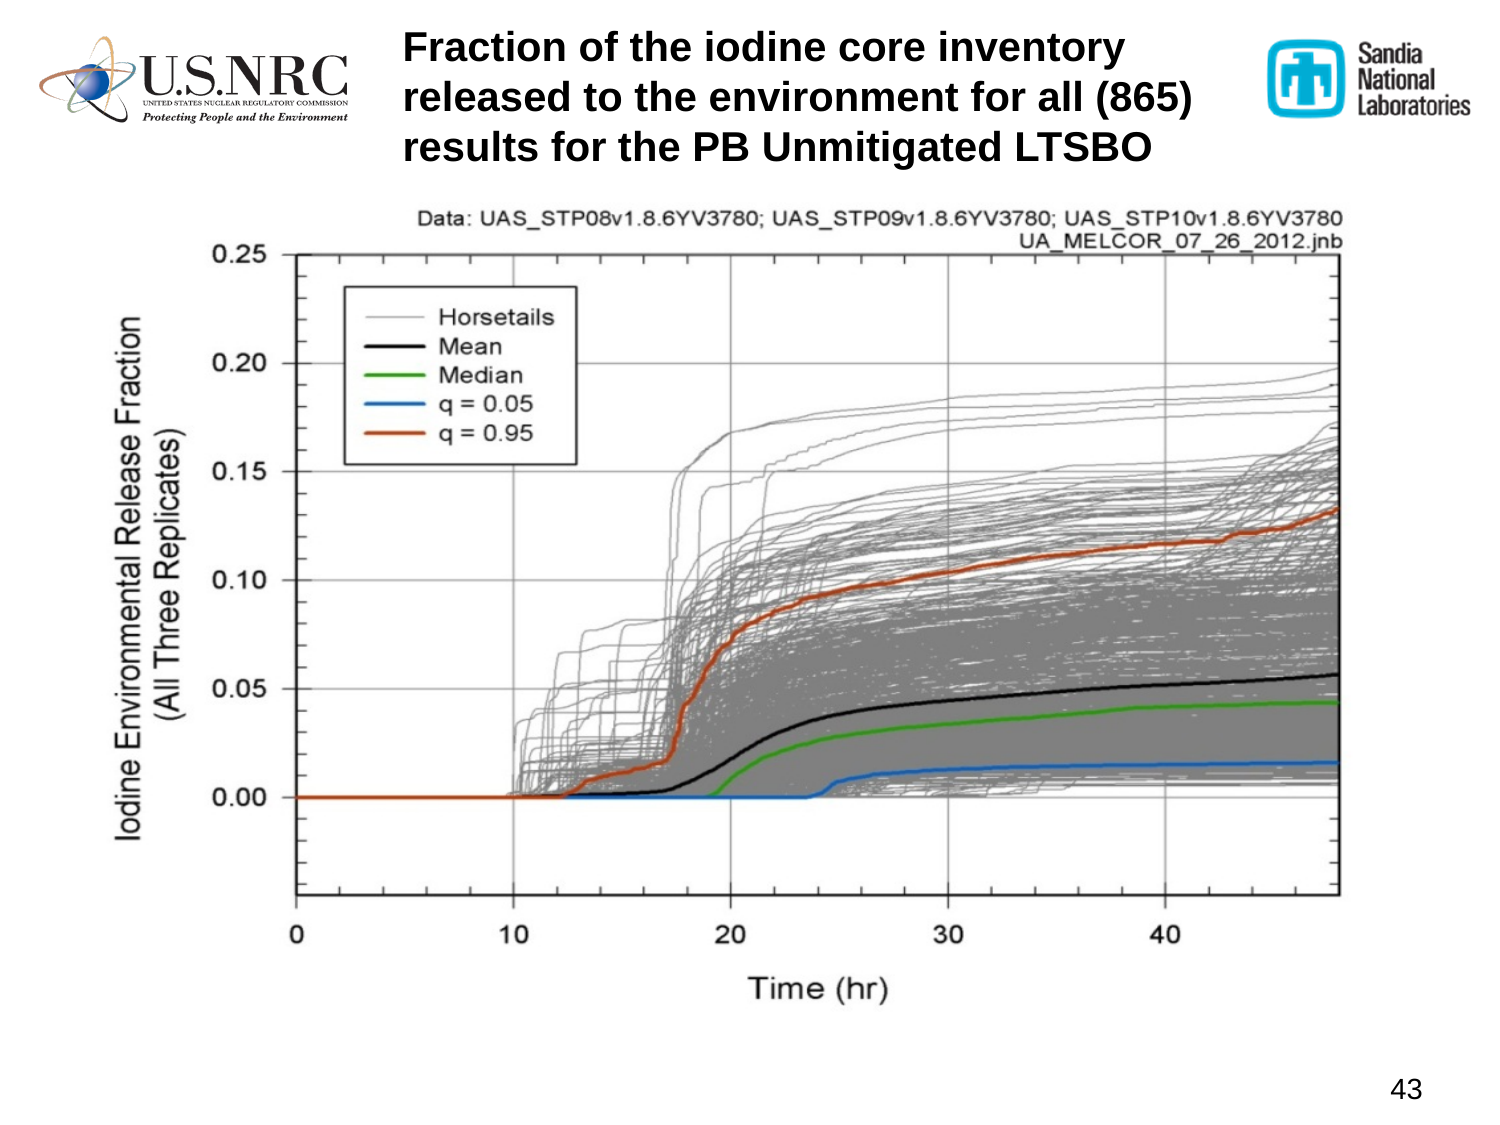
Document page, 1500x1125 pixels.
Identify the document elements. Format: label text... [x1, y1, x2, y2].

title Fraction of the iodine core inventory released to the environment for all (865) results for the PB Unmitigated LTSBO [387, 12, 1288, 101]
picture [1277, 48, 1337, 110]
slide_number 43 [1353, 1062, 1461, 1113]
picture [1262, 33, 1475, 126]
picture [99, 199, 1401, 1013]
picture [37, 33, 350, 126]
